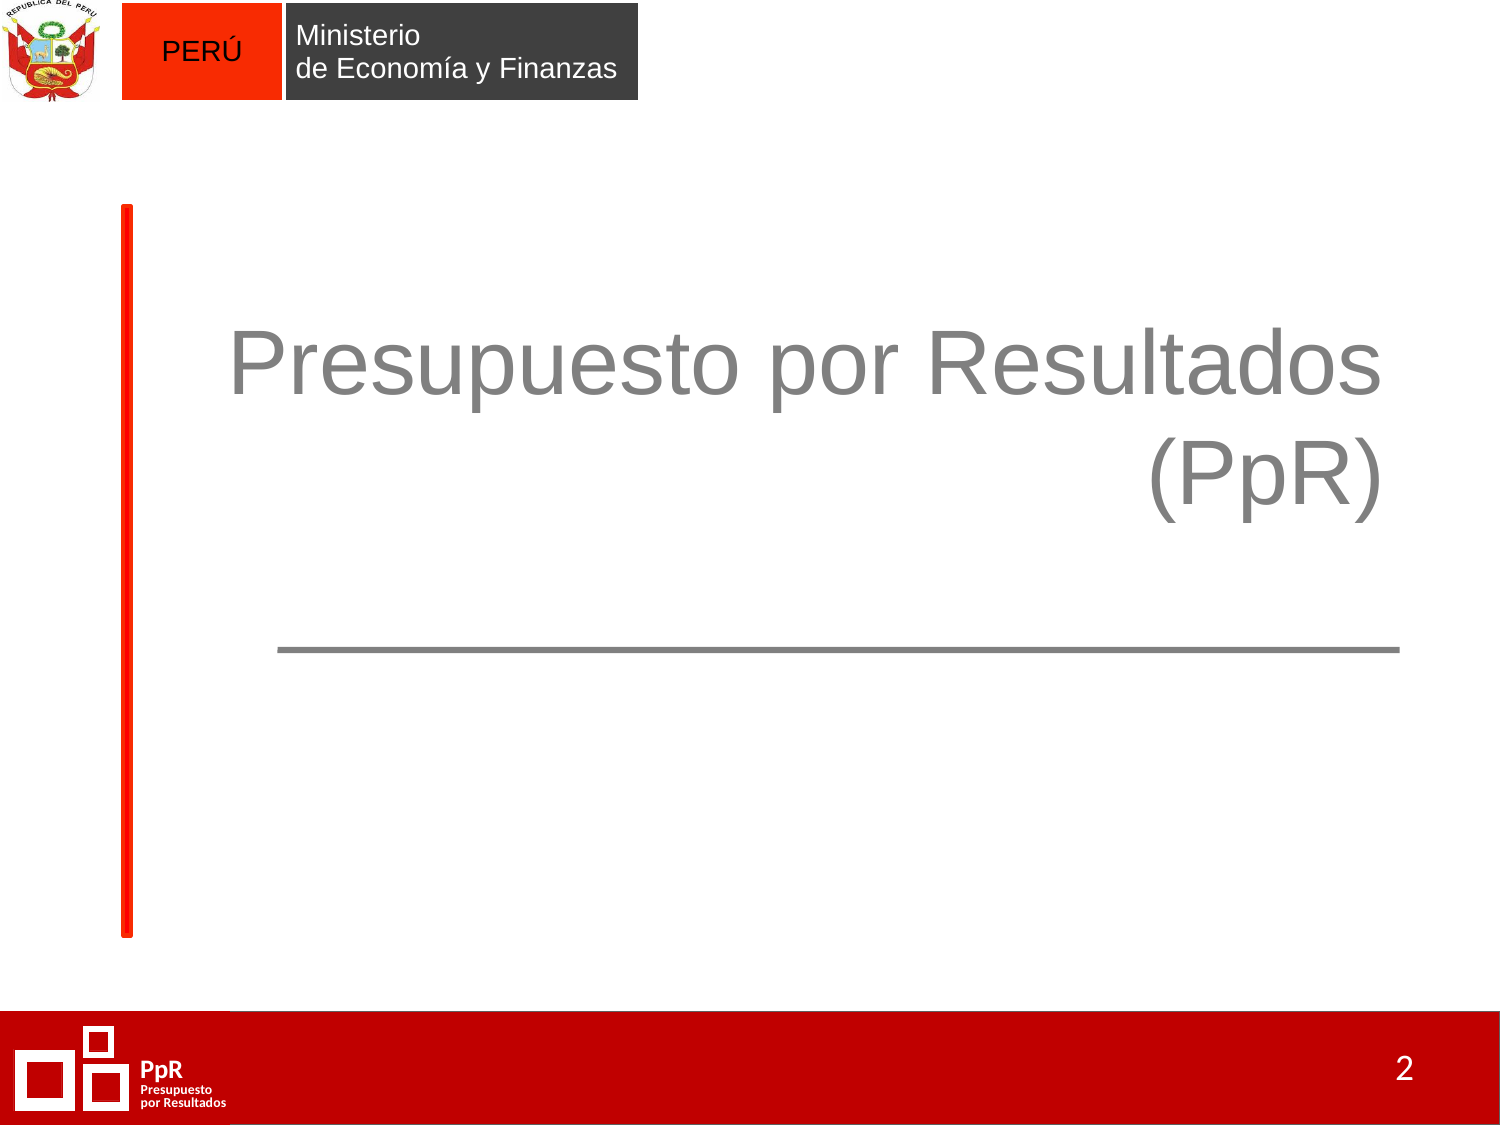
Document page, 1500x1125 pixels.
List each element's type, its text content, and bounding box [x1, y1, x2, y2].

slide_number 2 [1078, 1020, 1430, 1096]
title Presupuesto por Resultados (PpR) [149, 231, 1401, 595]
picture [2, 0, 100, 102]
